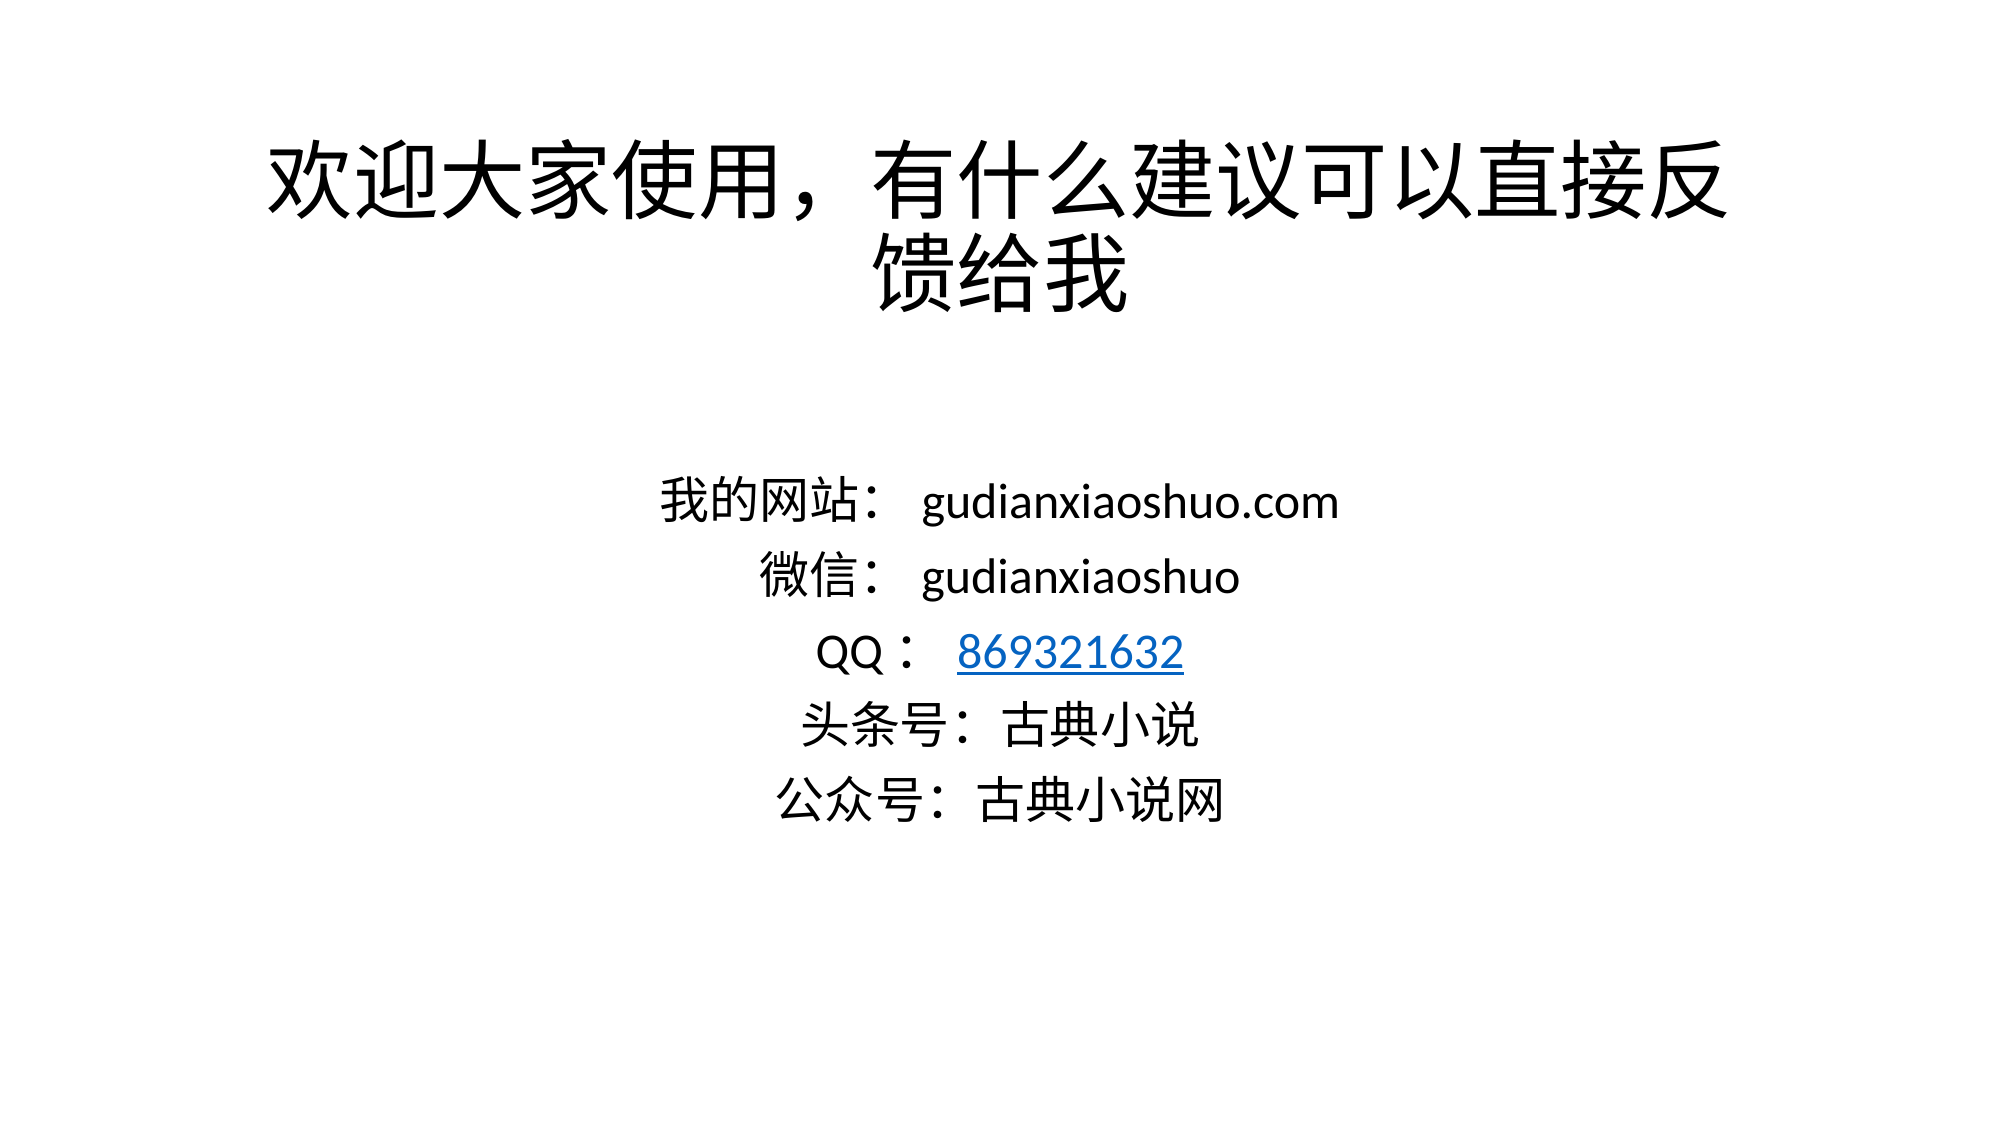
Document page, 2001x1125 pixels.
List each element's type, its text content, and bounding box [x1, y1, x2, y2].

subtitle 我的网站：gudianxiaoshuo.com 微信：gudianxiaoshuo QQ：869321632 头条号：古典小说 公众号：古典小说网 [249, 387, 1750, 1005]
title 欢迎大家使用，有什么建议可以直接反馈给我 [249, 128, 1750, 332]
